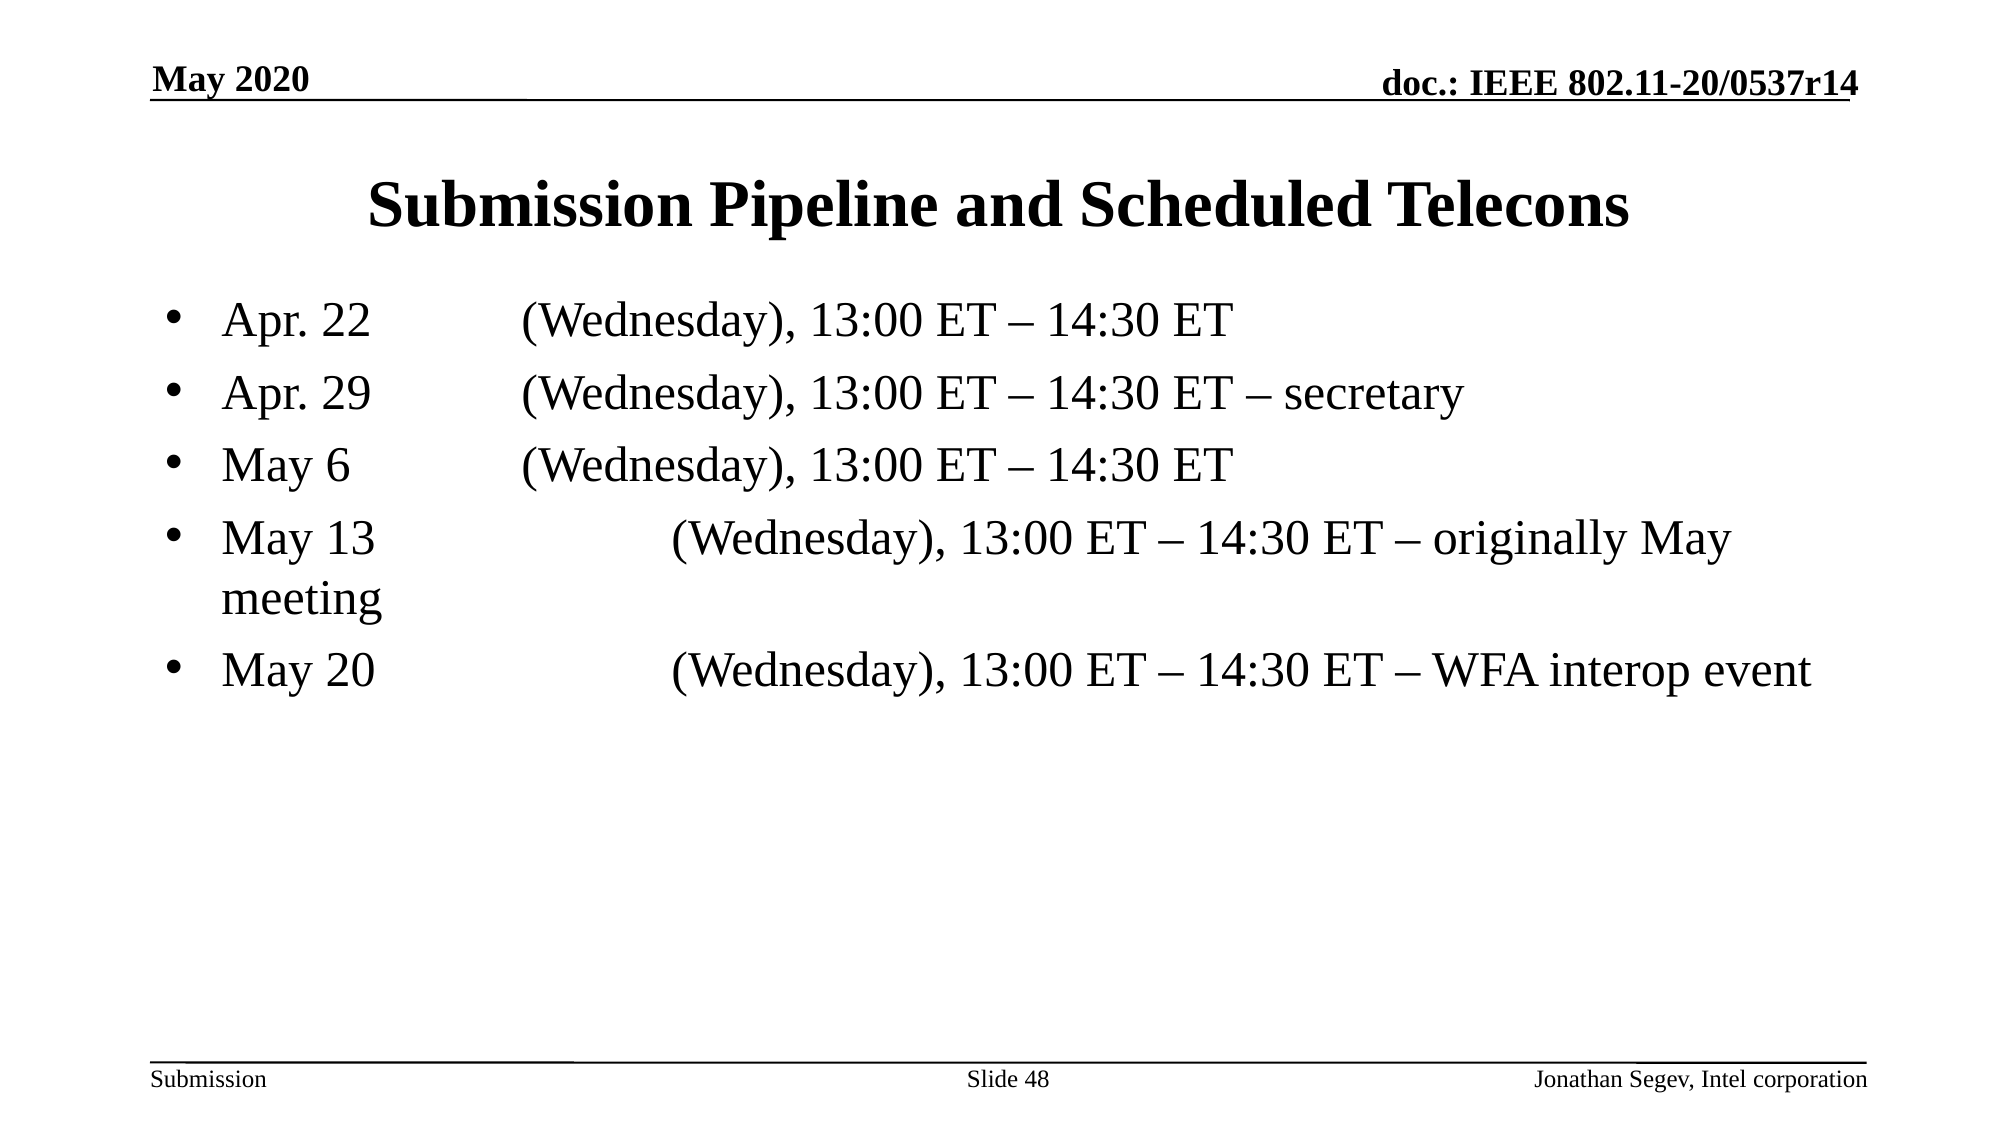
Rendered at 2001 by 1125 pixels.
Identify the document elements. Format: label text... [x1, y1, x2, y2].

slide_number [152, 54, 563, 100]
list Apr. 22 (Wednesday), 13:00 ET – 14:30 ET Apr. 29 (Wednesday), 13:00 ET – 14:30 ET – secretary May 6 (Wednesday), 13:00 ET – 14:30 ET May 13 (Wednesday), 13:00 ET – 14:30 ET – originally May meeting May 20 (Wednesday), 13:00 ET – 14:30 ET – WFA interop event [149, 278, 1850, 670]
slide_number Slide 48 [950, 1061, 1067, 1123]
title Submission Pipeline and Scheduled Telecons [149, 112, 1850, 278]
footer Jonathan Segev, Intel corporation [1171, 1061, 1869, 1093]
